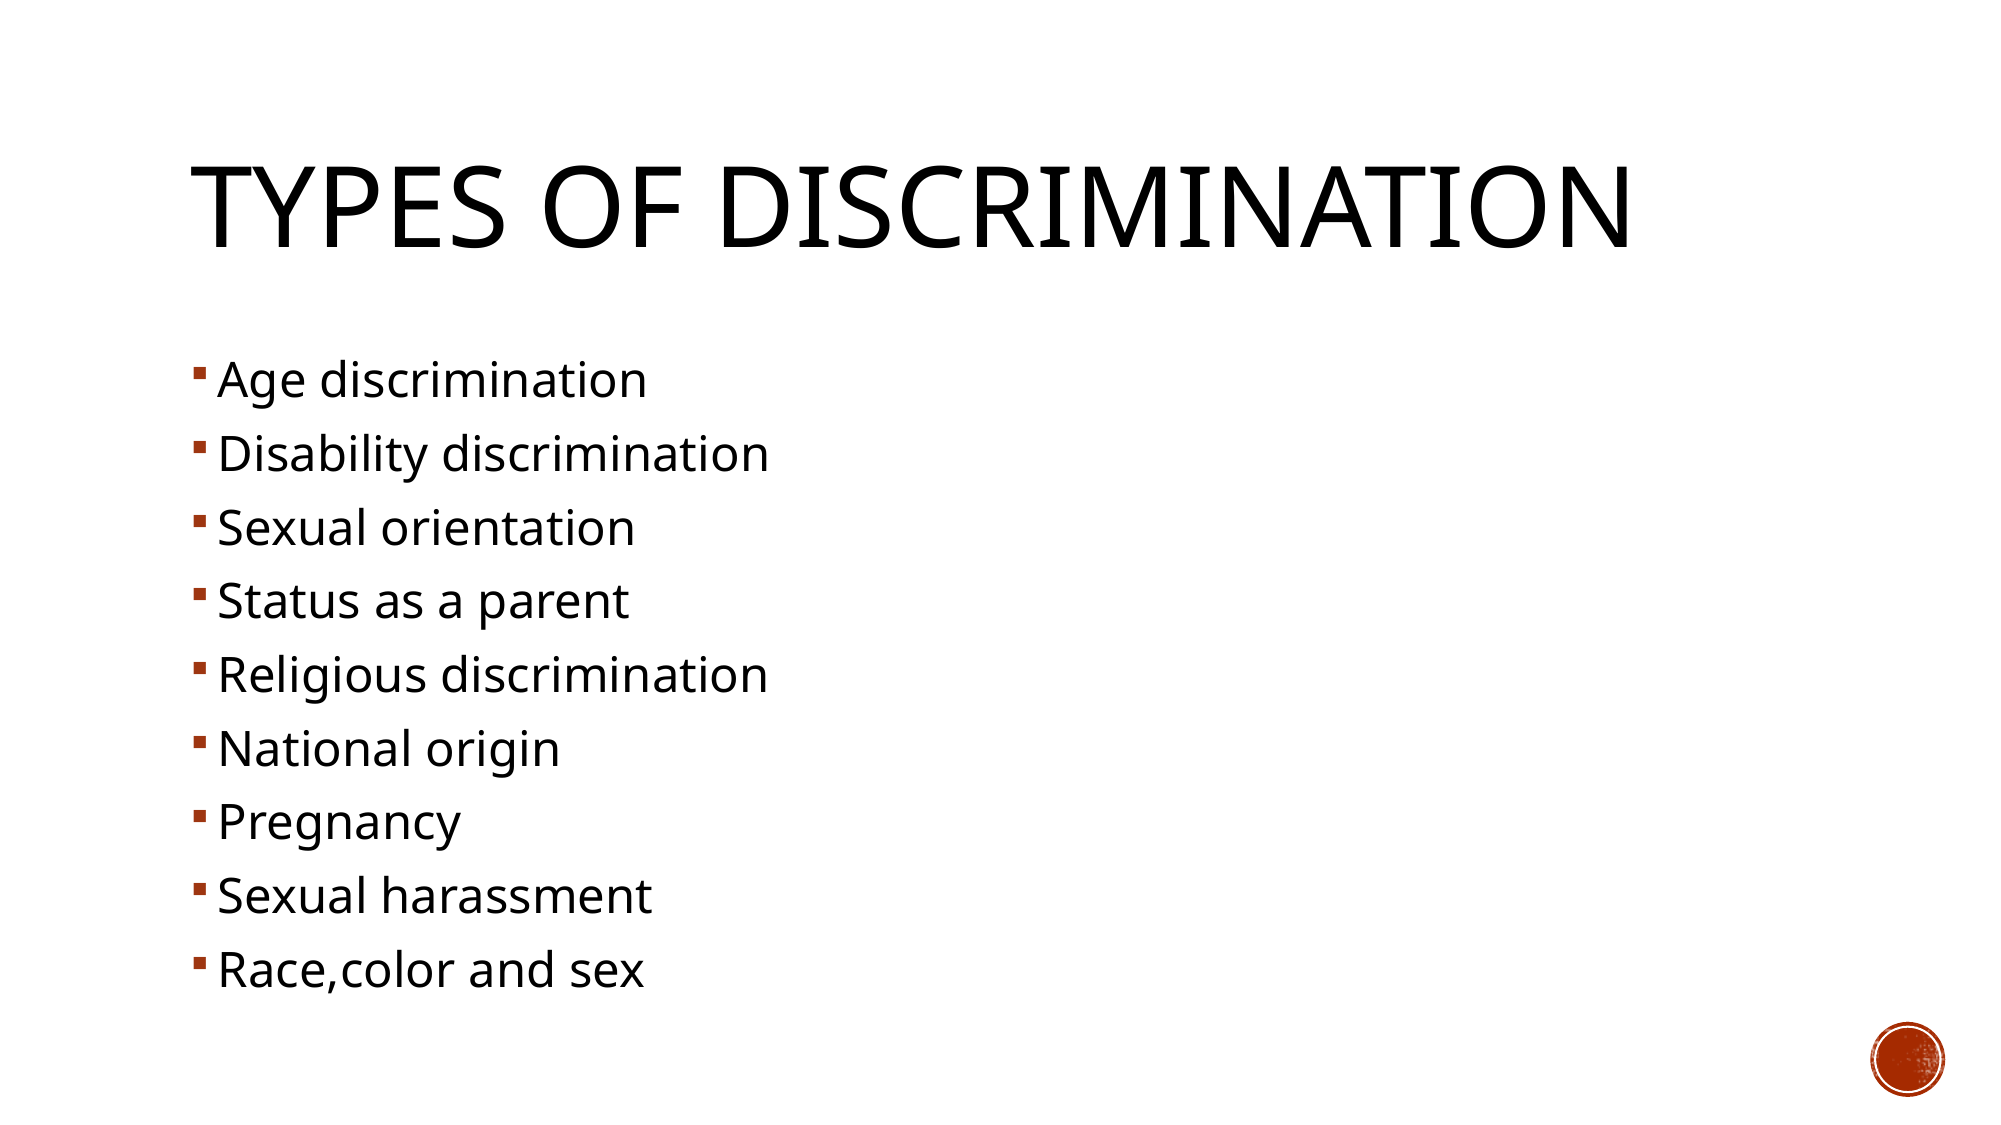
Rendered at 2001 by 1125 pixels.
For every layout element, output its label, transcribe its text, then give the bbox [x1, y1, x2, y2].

list Age discrimination Disability discrimination Sexual orientation Status as a parent Religious discrimination National origin Pregnancy Sexual harassment Race,color and sex [175, 348, 1826, 1013]
title Types of discrimination [175, 79, 1826, 344]
